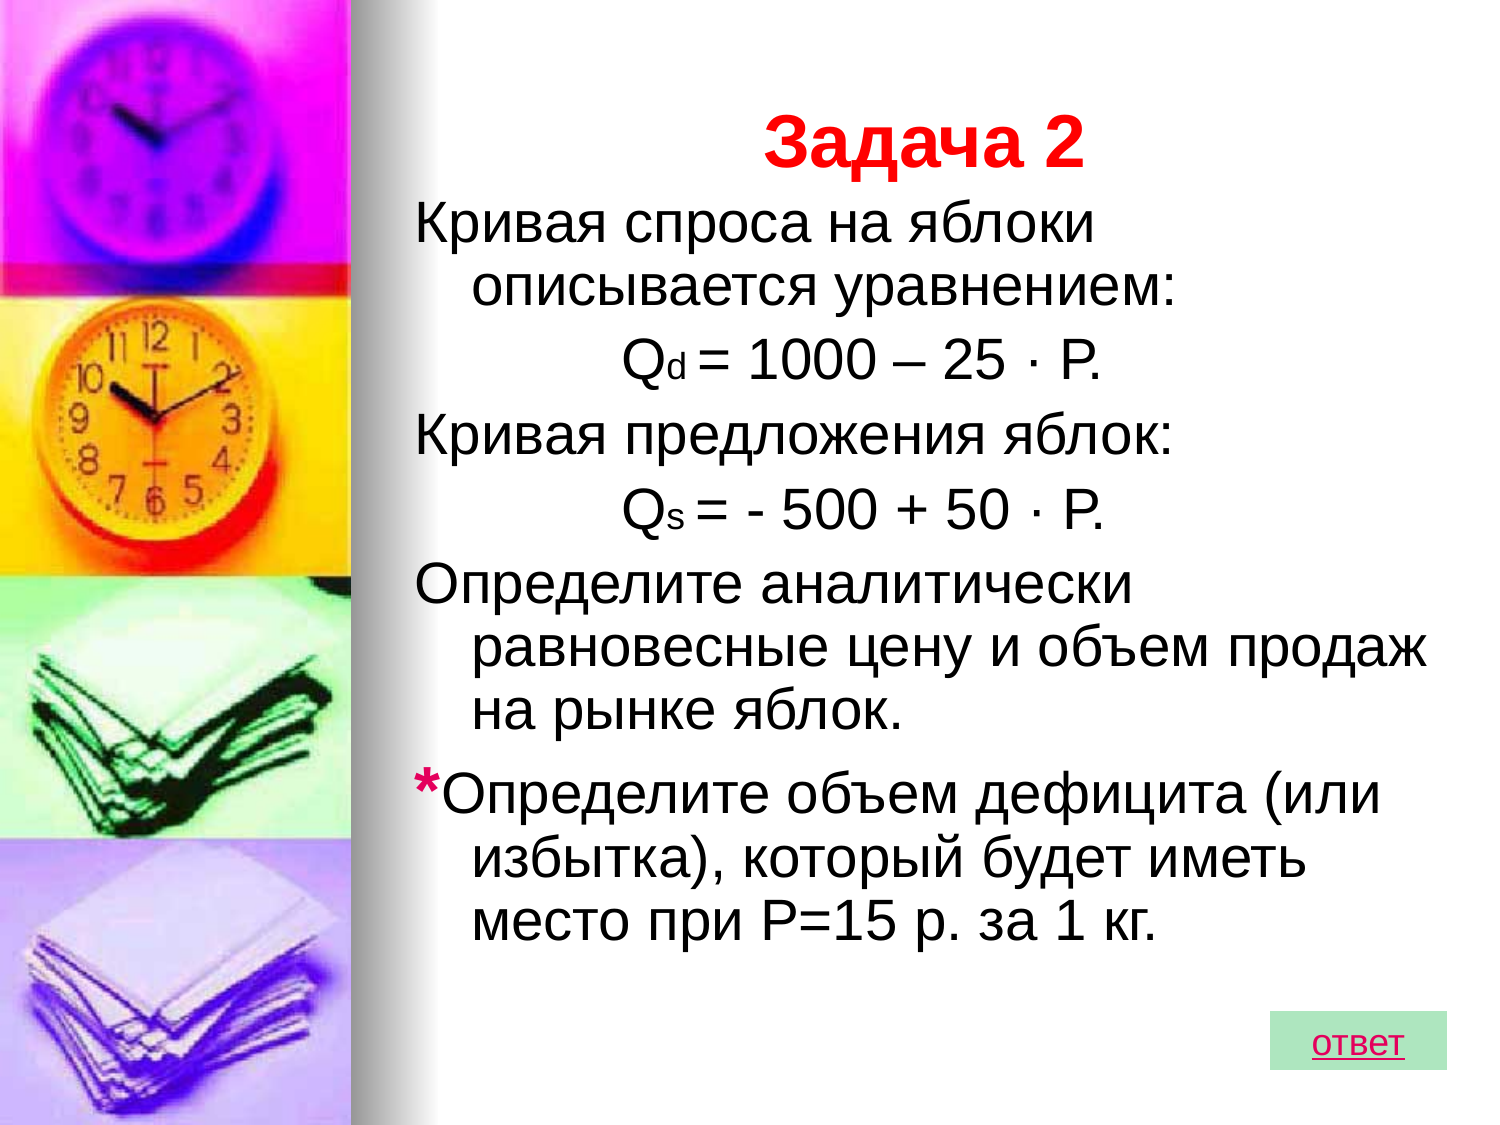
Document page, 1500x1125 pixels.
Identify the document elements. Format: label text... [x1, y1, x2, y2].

list Кривая спроса на яблоки описывается уравнением: Qd = 1000 – 25 · Р. Кривая предложения яблок: Qs = - 500 + 50 · Р. Определите аналитически равновесные цену и объем продаж на рынке яблок. *Определите объем дефицита (или избытка), который будет иметь место при Р=15 р. за 1 кг. [399, 184, 1451, 1048]
title Задача 2 [399, 37, 1451, 184]
picture [0, 0, 351, 1125]
text_box ответ [1269, 1011, 1447, 1071]
